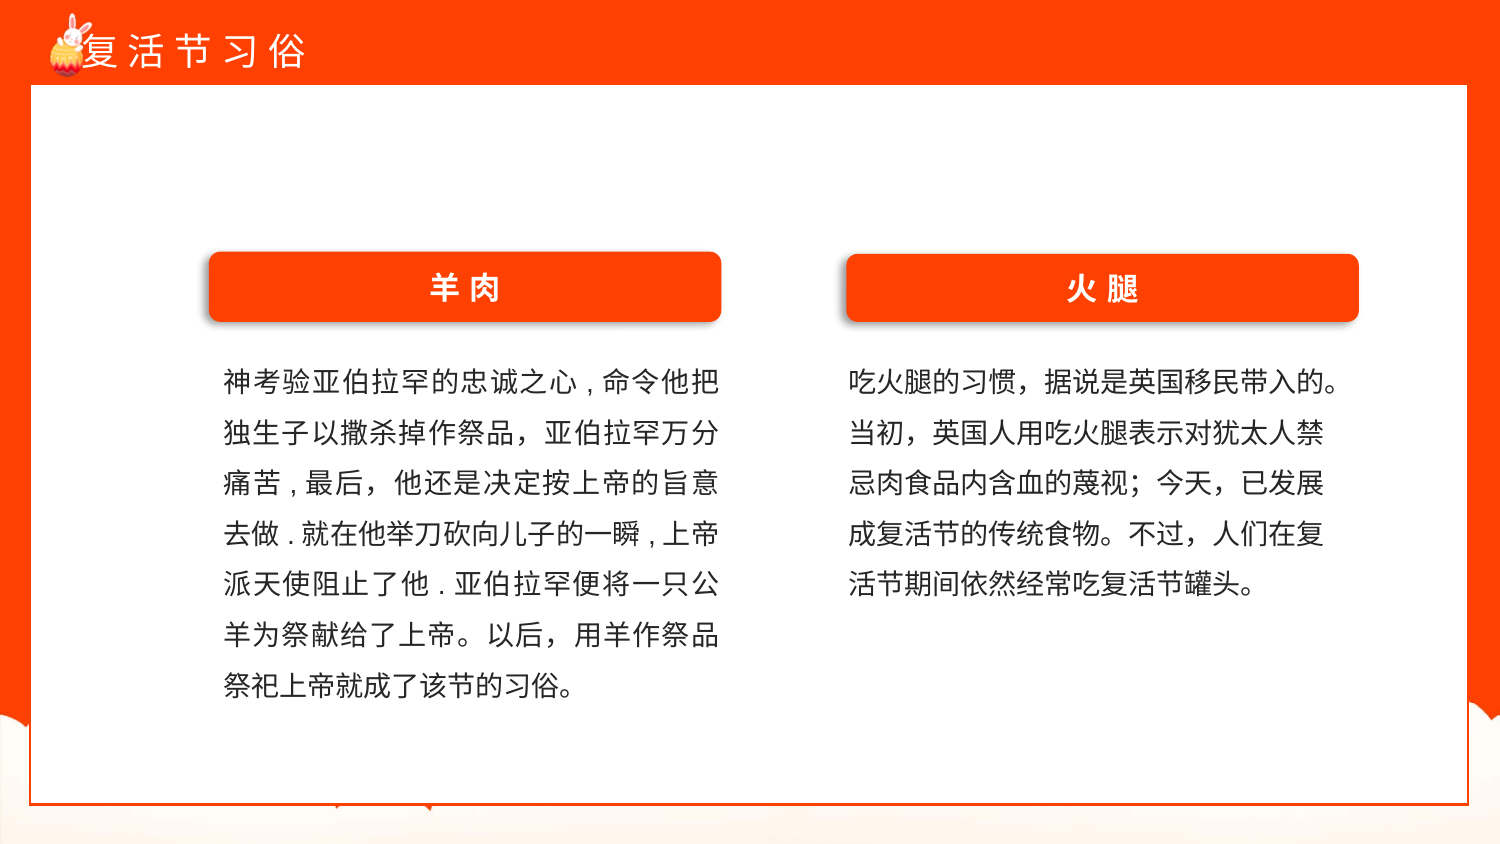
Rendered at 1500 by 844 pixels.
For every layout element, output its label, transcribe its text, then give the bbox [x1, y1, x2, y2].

picture [0, 0, 1500, 844]
text_box 羊肉 [207, 250, 723, 323]
text_box 神考验亚伯拉罕的忠诚之心,命令他把独生子以撒杀掉作祭品，亚伯拉罕万分痛苦,最后，他还是决定按上帝的旨意去做.就在他举刀砍向儿子的一瞬,上帝派天使阻止了他.亚伯拉罕便将一只公羊为祭献给了上帝。以后，用羊作祭品祭祀上帝就成了该节的习俗。 [208, 340, 734, 710]
text_box 火腿 [845, 252, 1360, 323]
text_box 吃火腿的习惯，据说是英国移民带入的。当初，英国人用吃火腿表示对犹太人禁忌肉食品内含血的蔑视；今天，已发展成复活节的传统食物。不过，人们在复活节期间依然经常吃复活节罐头。 [833, 340, 1363, 608]
